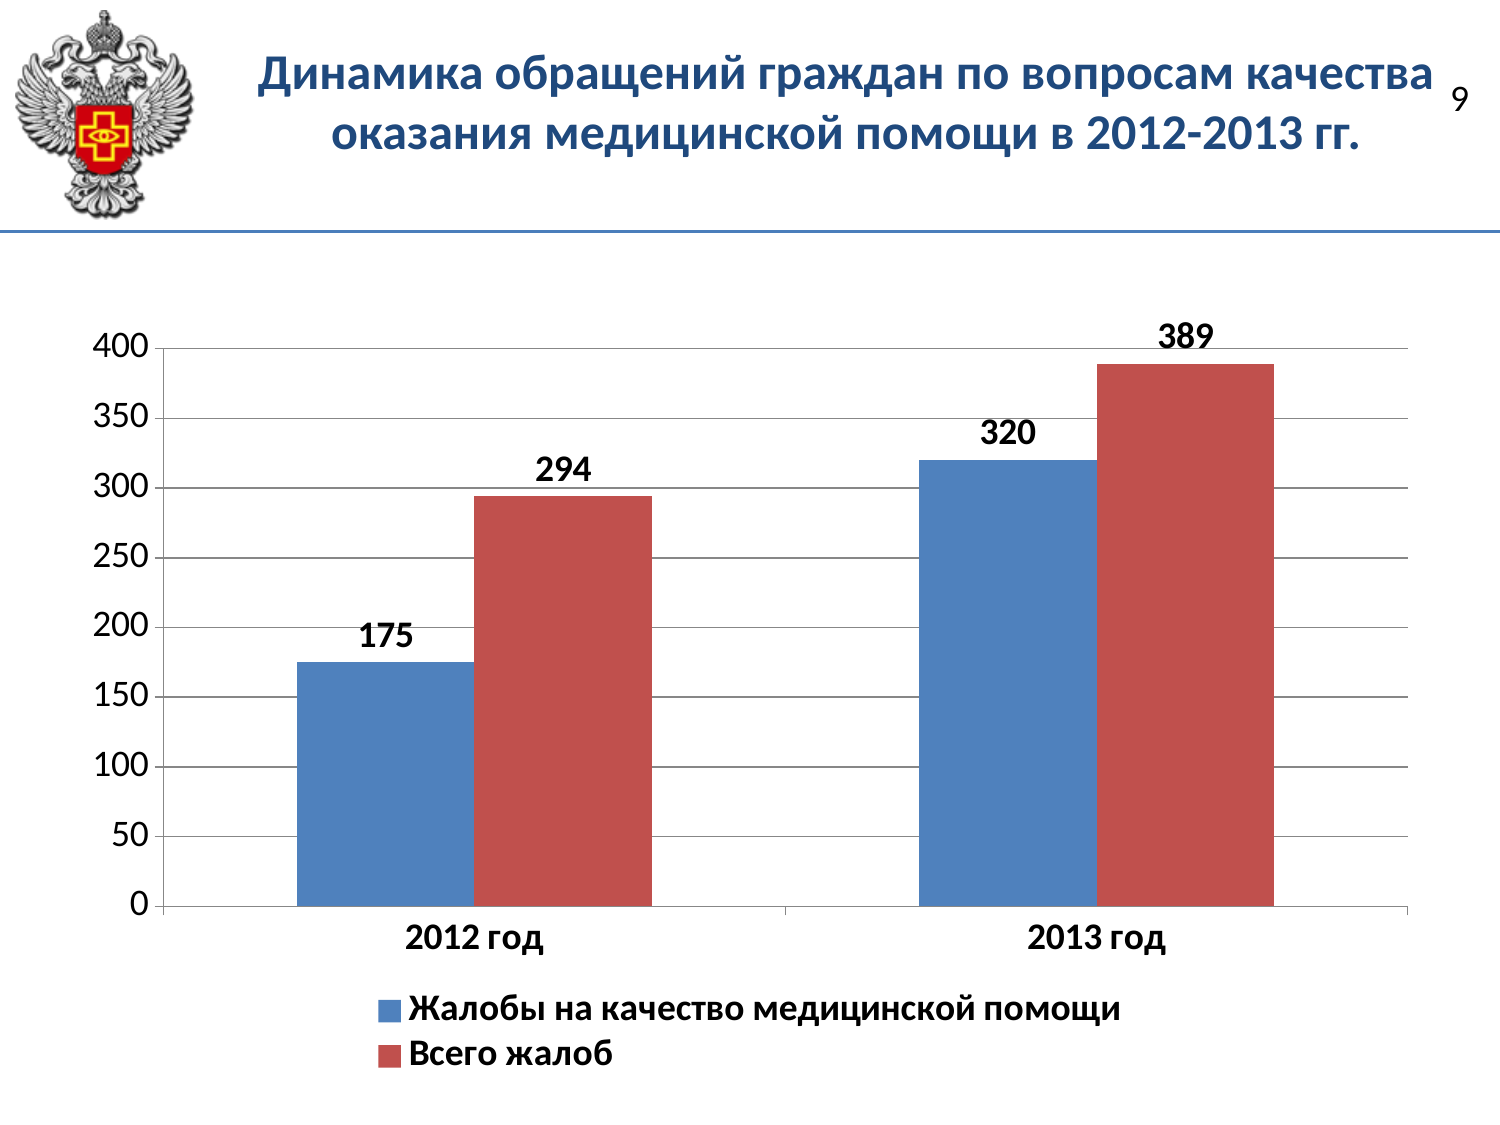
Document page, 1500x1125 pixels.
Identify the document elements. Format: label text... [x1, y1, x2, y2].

chart [64, 314, 1436, 1083]
text_box 9 [1435, 66, 1485, 127]
title Динамика обращений граждан по вопросам качества оказания медицинской помощи в 2012-2013 гг. [171, 5, 1500, 194]
picture [14, 10, 196, 221]
